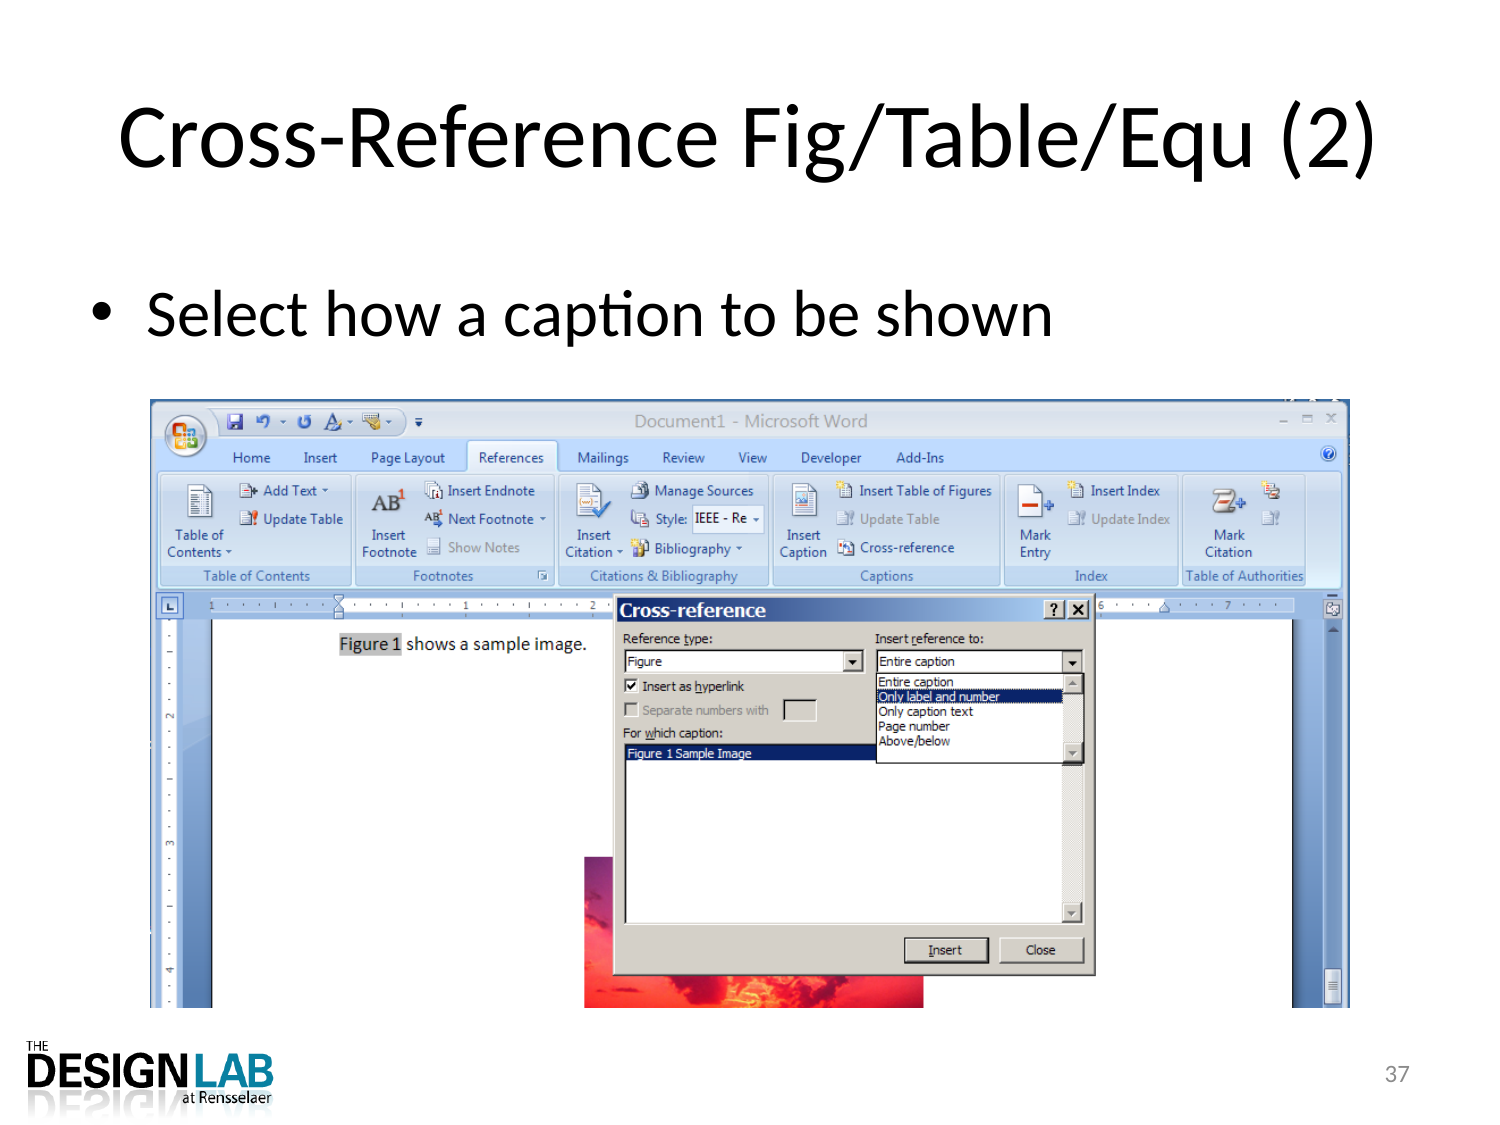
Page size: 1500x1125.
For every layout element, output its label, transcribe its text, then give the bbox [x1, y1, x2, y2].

slide_number 37 [1074, 1042, 1425, 1103]
picture [149, 399, 1351, 1009]
list Select how a caption to be shown [75, 262, 1425, 375]
picture [24, 1037, 275, 1125]
title Cross-Reference Fig/Table/Equ (2) [75, 37, 1425, 225]
